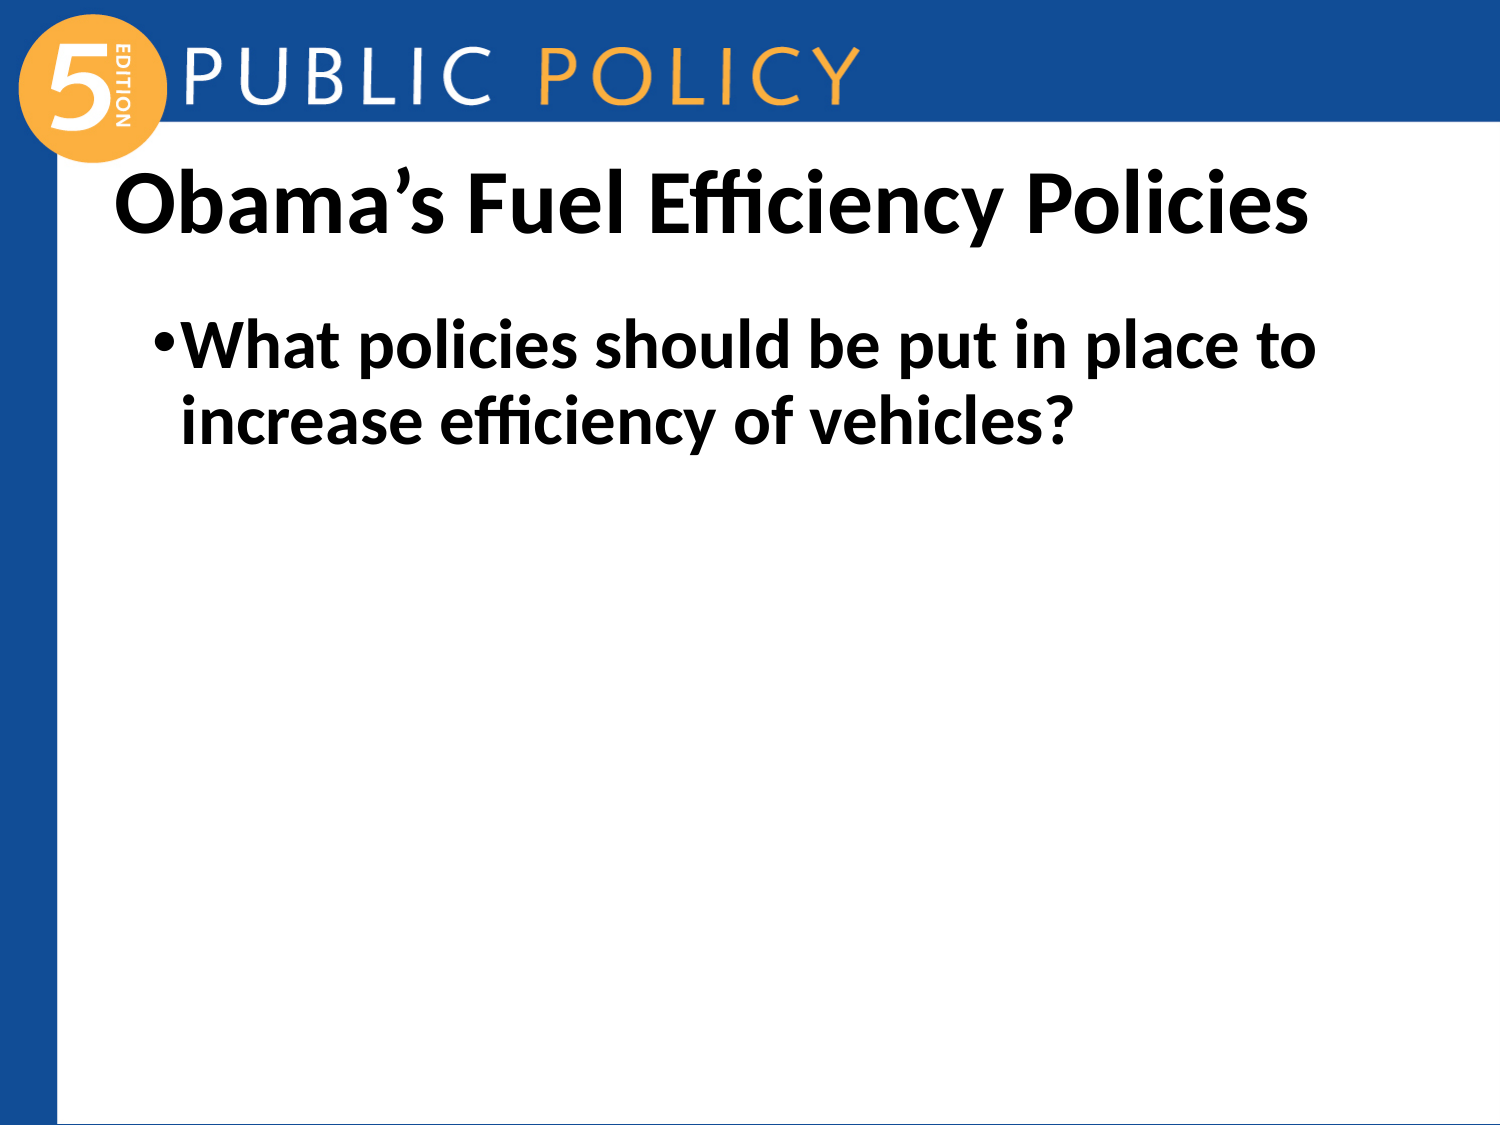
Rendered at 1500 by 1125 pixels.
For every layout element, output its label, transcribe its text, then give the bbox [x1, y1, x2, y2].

title Obama’s Fuel Efficiency Policies [99, 95, 1394, 313]
picture [0, 0, 1500, 1125]
list What policies should be put in place to increase efficiency of vehicles? [137, 299, 1397, 1014]
